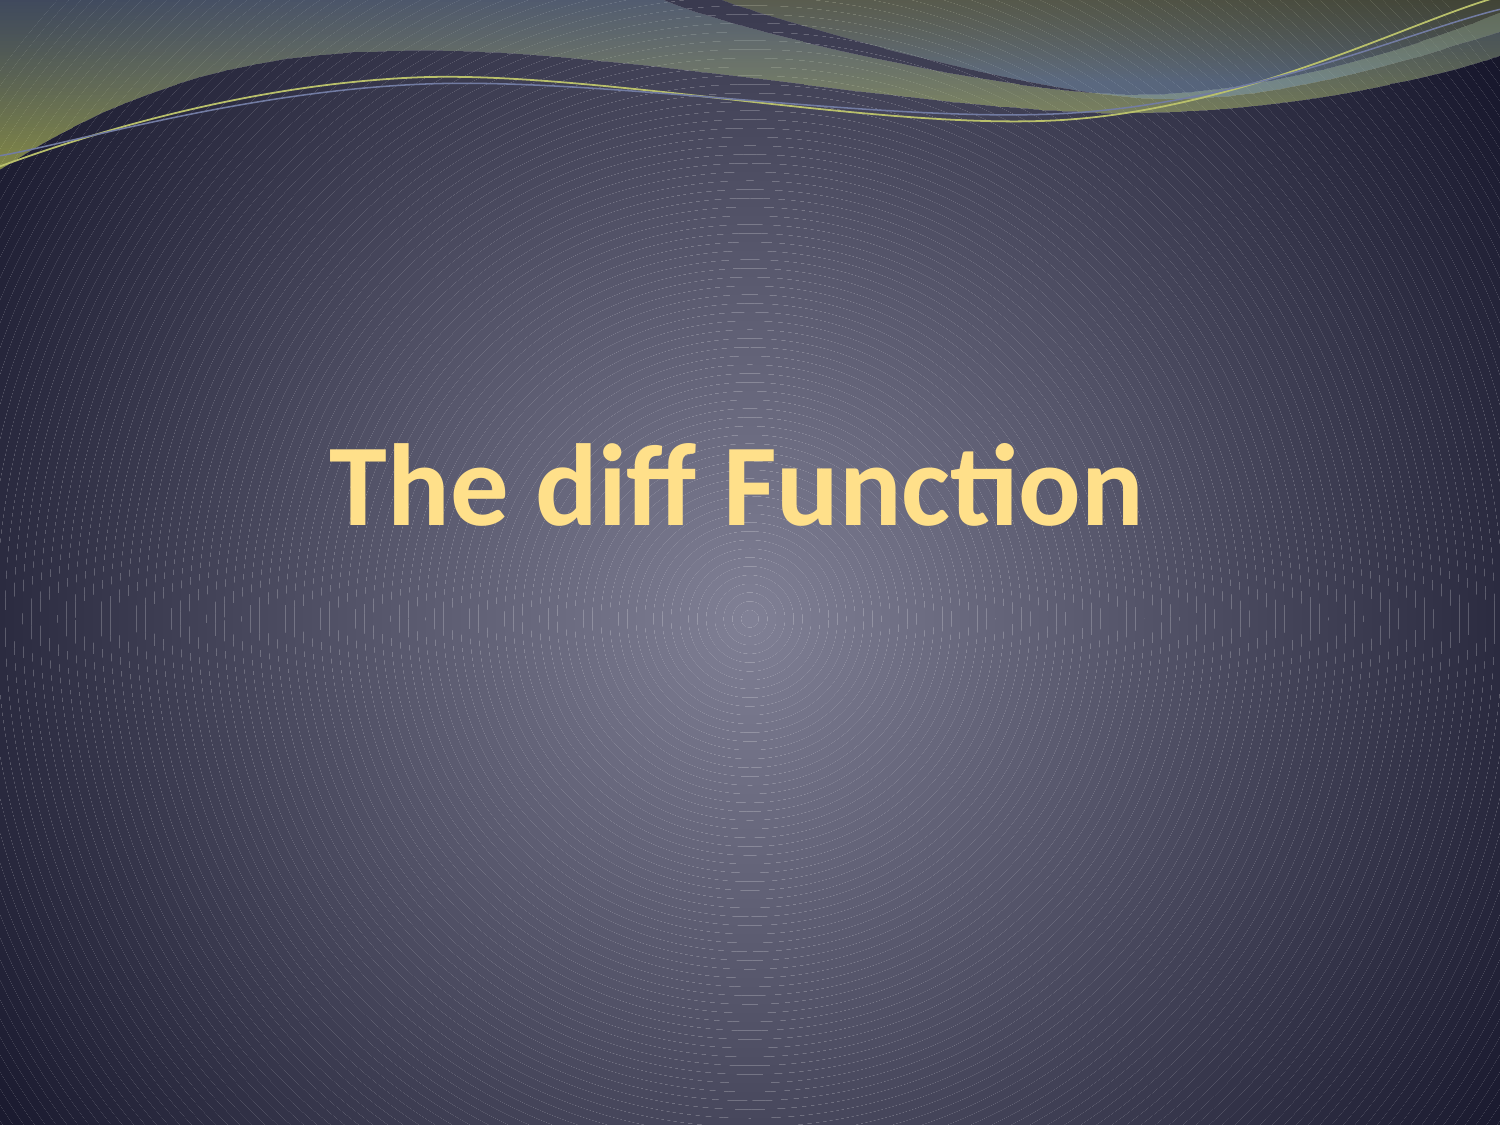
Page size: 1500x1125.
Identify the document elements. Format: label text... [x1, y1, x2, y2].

title The diff Function [99, 324, 1375, 549]
